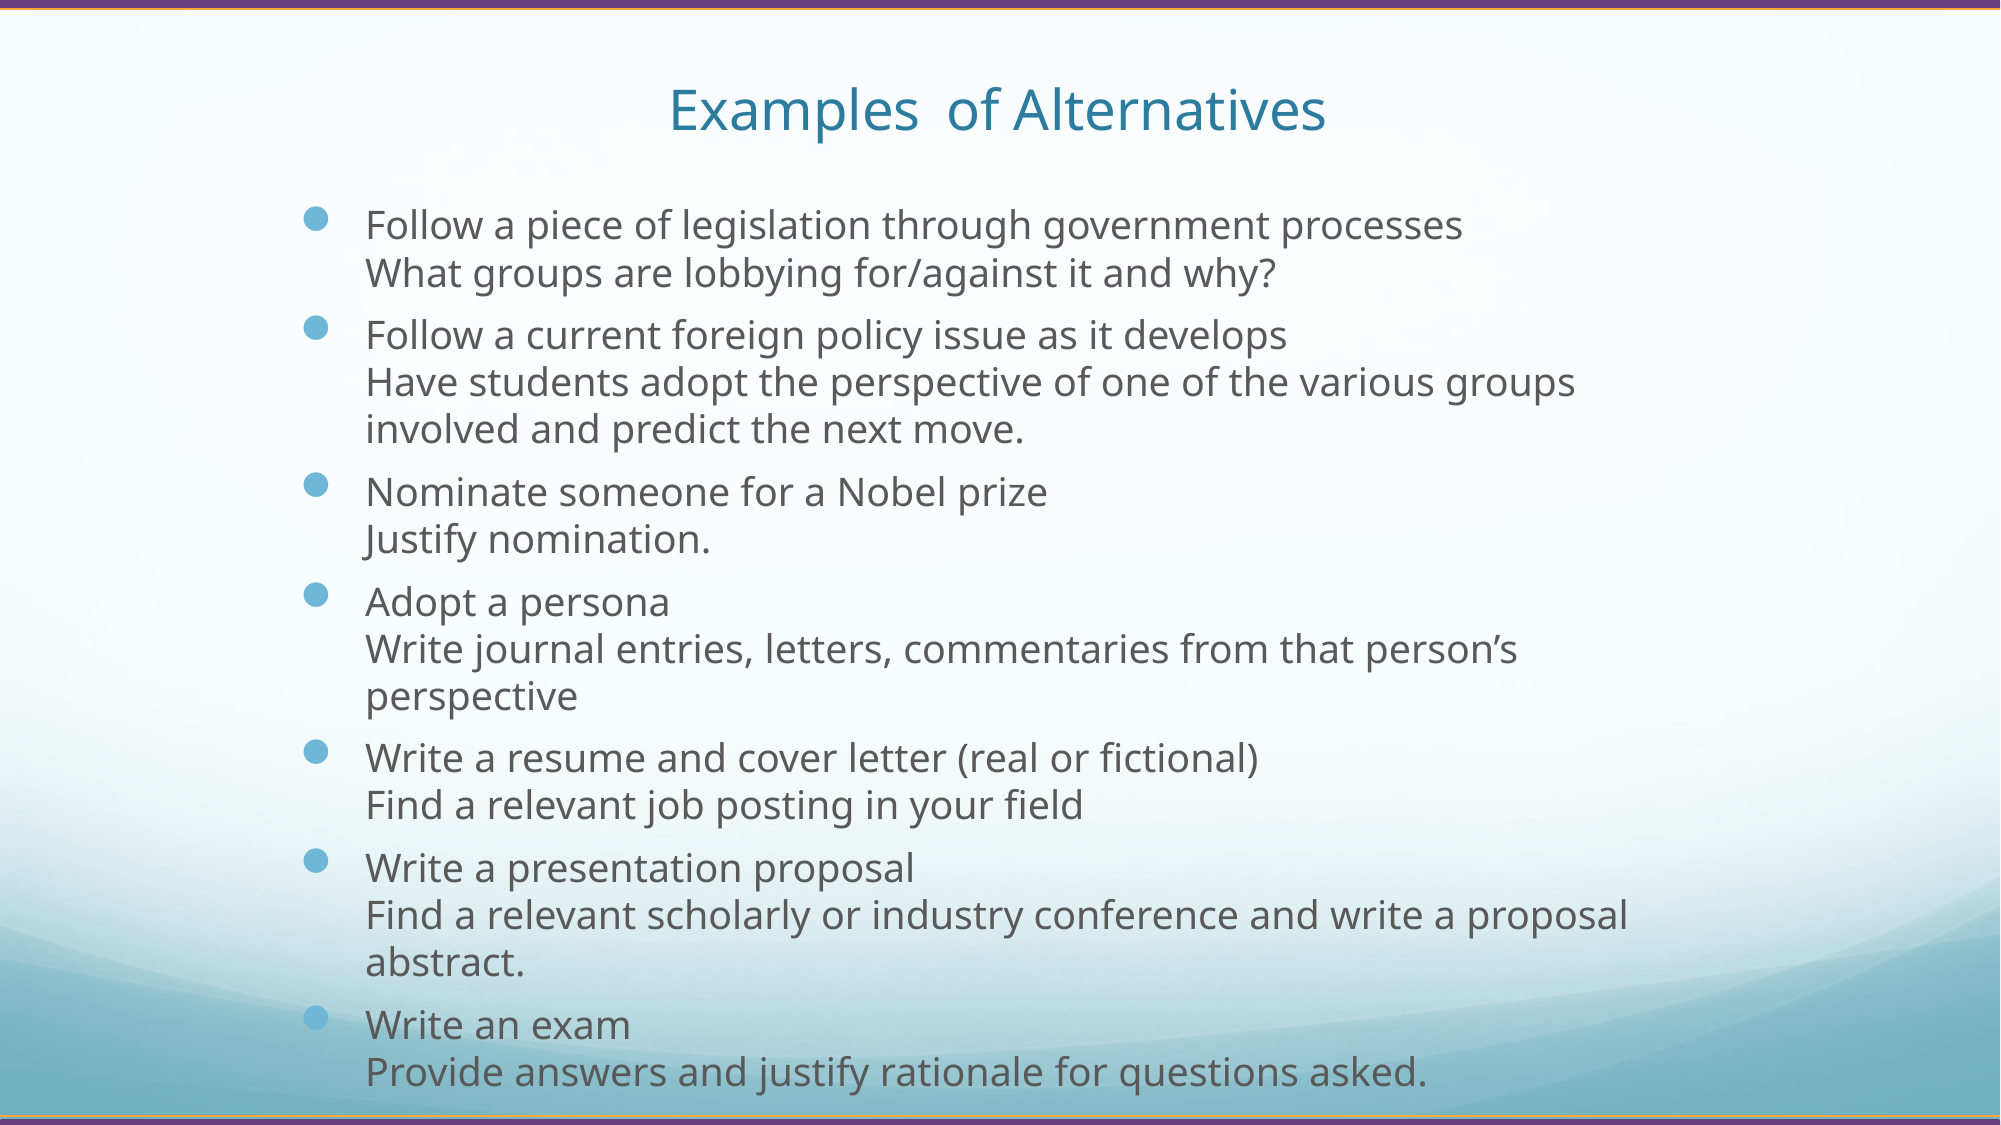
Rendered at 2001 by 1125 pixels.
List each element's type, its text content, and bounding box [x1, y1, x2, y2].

title Examples of Alternatives [541, 28, 1456, 157]
list Follow a piece of legislation through government processes What groups are lobbying for/against it and why? Follow a current foreign policy issue as it develops Have students adopt the perspective of one of the various groups involved and predict the next move. Nominate someone for a Nobel prize Justify nomination. Adopt a persona Write journal entries, letters, commentaries from that person’s perspective Write a resume and cover letter (real or fictional) Find a relevant job posting in your field Write a presentation proposal Find a relevant scholarly or industry conference and write a proposal abstract. Write an exam Provide answers and justify rationale for questions asked. [284, 193, 1750, 1106]
